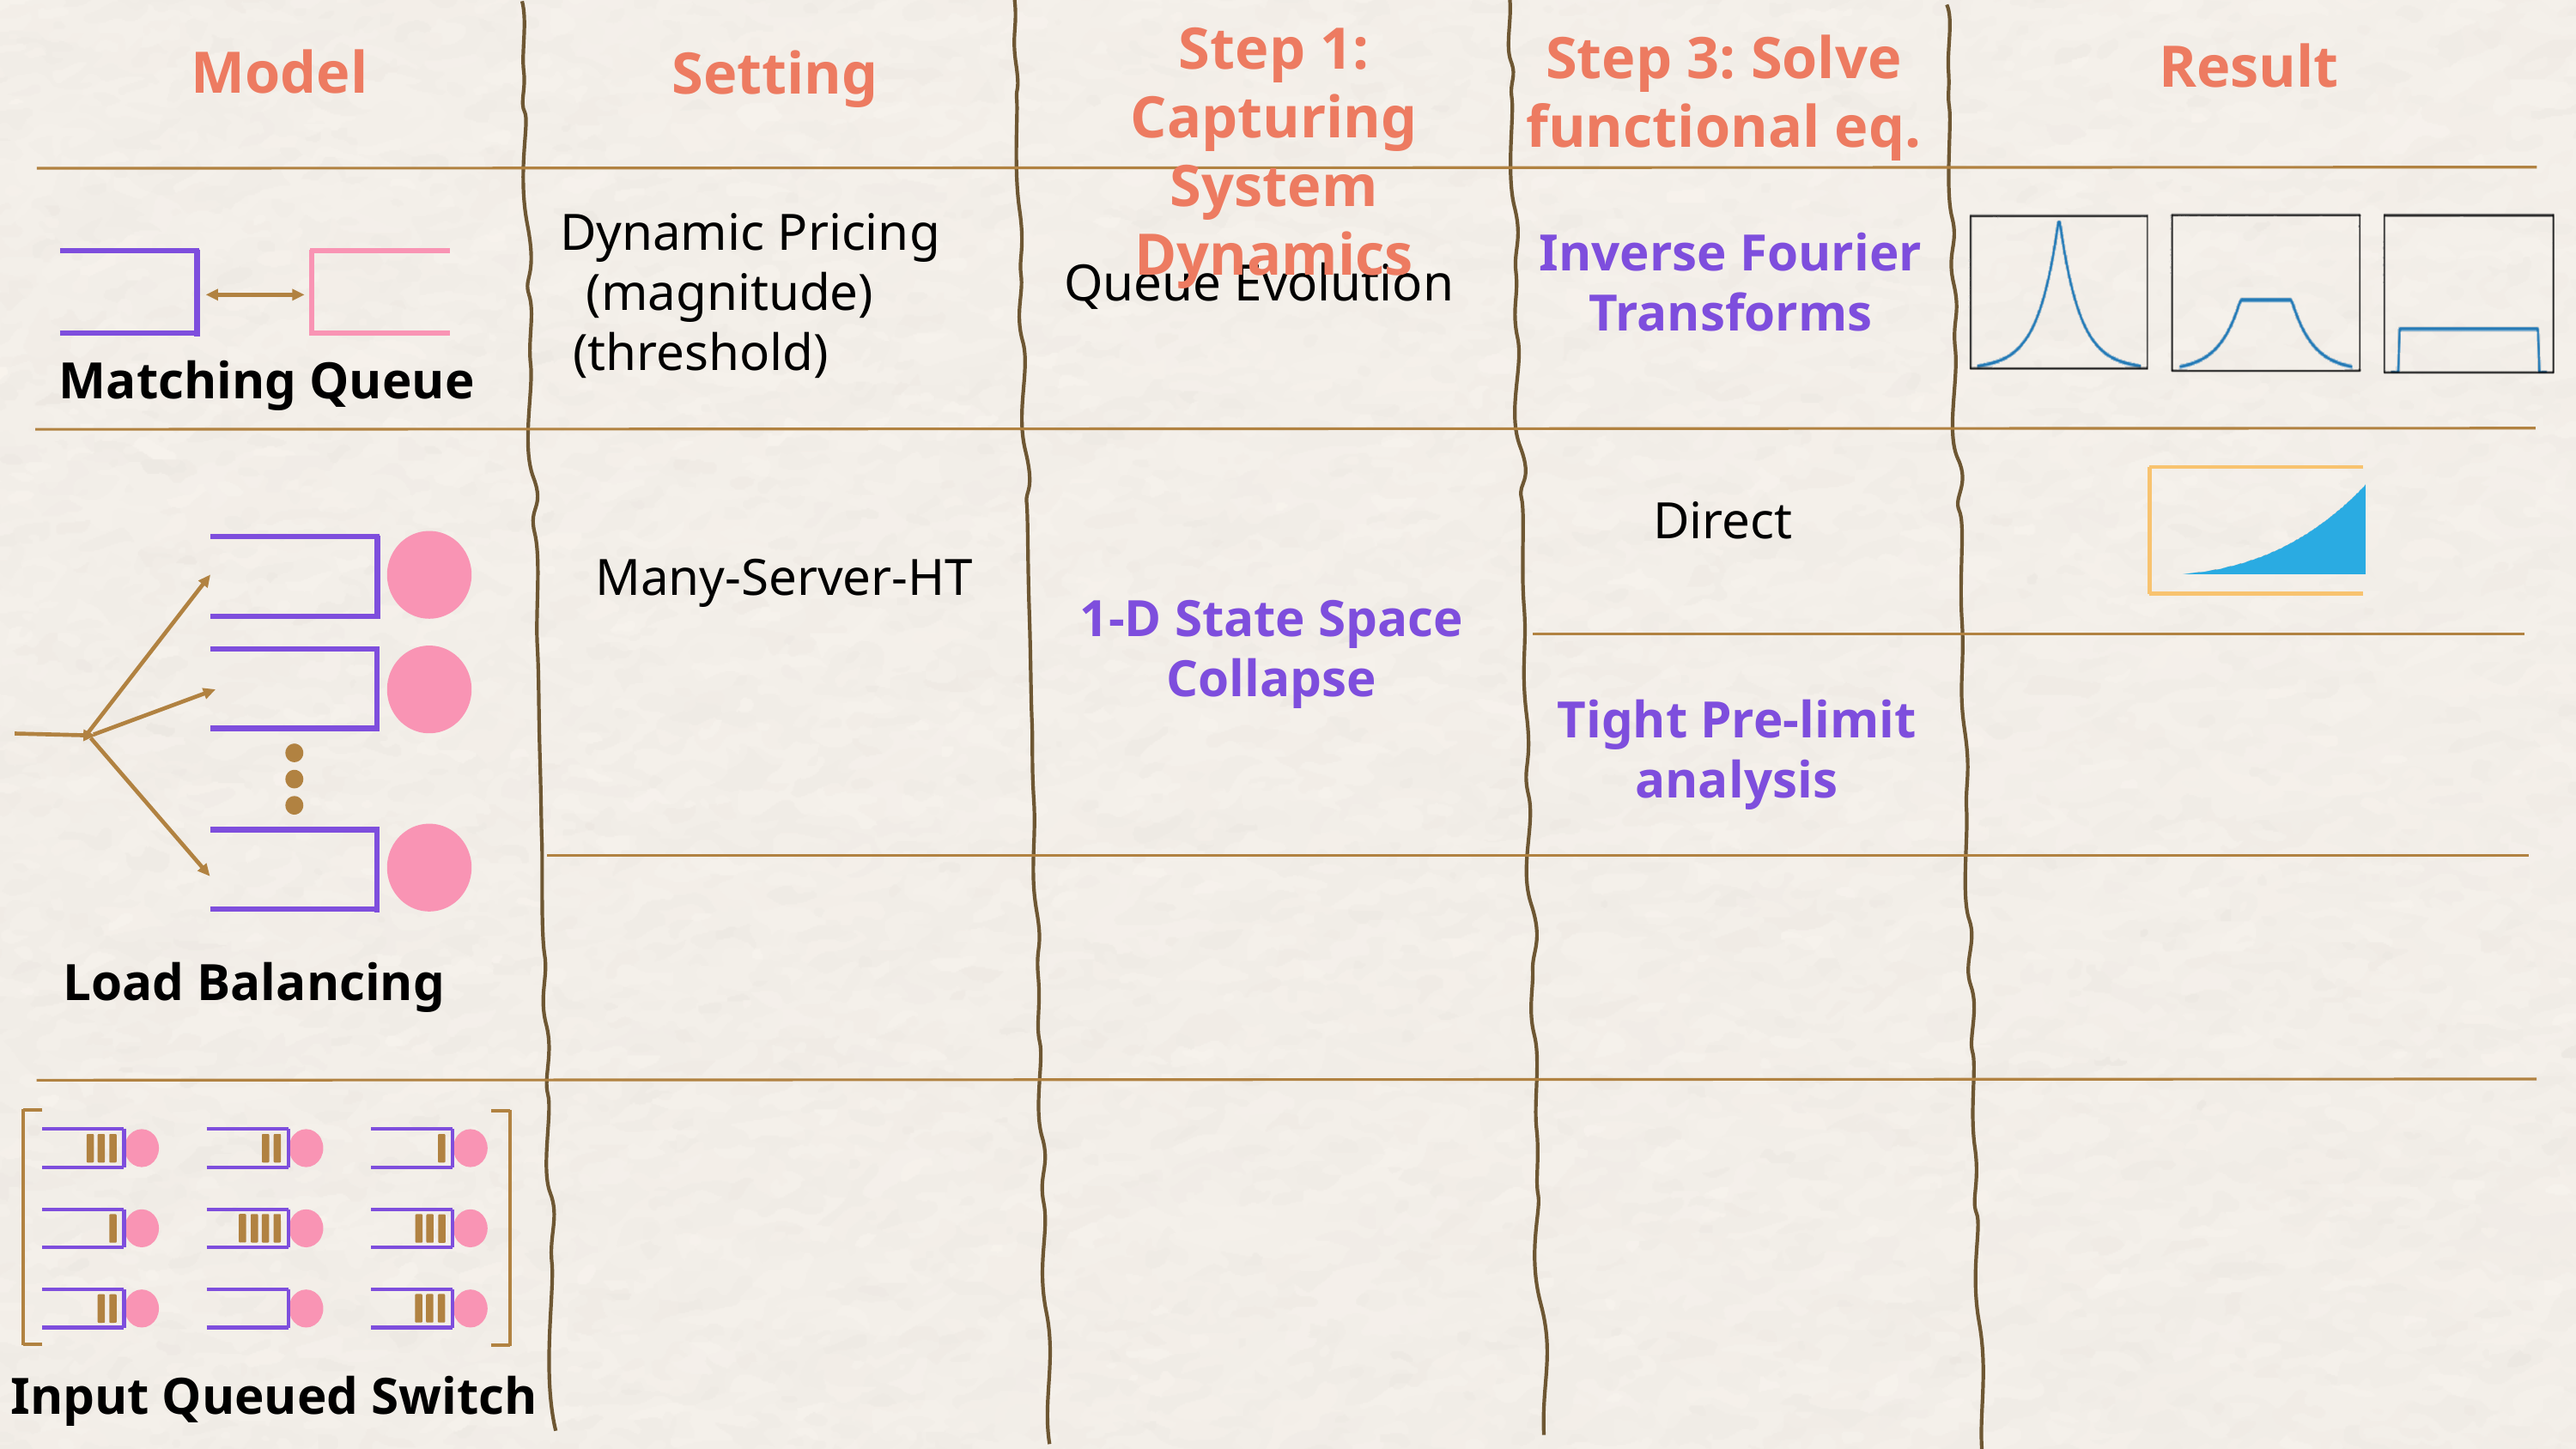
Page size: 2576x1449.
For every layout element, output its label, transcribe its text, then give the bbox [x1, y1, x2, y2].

text_box Matching Queue [38, 343, 495, 415]
text_box [1947, 178, 1959, 426]
text_box [1031, 865, 1043, 1076]
text_box [1963, 865, 1977, 1076]
text_box Setting [526, 30, 1024, 112]
text_box [1971, 1090, 1985, 1449]
text_box [1521, 555, 1528, 681]
text_box Result [2000, 23, 2498, 105]
text_box [1513, 348, 1522, 426]
picture [2164, 209, 2365, 380]
text_box Step 3: Solve functional eq. [1474, 15, 1973, 165]
text_box [519, 0, 526, 29]
text_box [1516, 440, 1528, 482]
text_box [521, 111, 528, 165]
text_box [544, 1090, 556, 1358]
text_box [1012, 0, 1018, 30]
text_box Inverse Fourier Transforms [1502, 214, 1954, 348]
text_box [14, 530, 472, 912]
text_box 1-D State Space Collapse [1042, 579, 1501, 713]
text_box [2148, 466, 2366, 594]
picture [1964, 209, 2154, 378]
text_box [1036, 1090, 1053, 1445]
text_box Step 1: Capturing System Dynamics [1025, 5, 1523, 165]
text_box Model [30, 29, 529, 111]
text_box [1015, 178, 1027, 426]
text_box Inverse Fourier Transforms [1953, 214, 1959, 348]
text_box Queue Evolution [1051, 293, 1502, 318]
text_box [1959, 640, 1965, 681]
text_box [1014, 112, 1019, 165]
text_box [521, 178, 534, 426]
picture [2378, 209, 2559, 381]
text_box Step 1: Capturing System Dynamics [1025, 178, 1523, 293]
text_box [526, 440, 551, 1076]
text_box [1945, 3, 1952, 15]
text_box [1524, 865, 1540, 1076]
text_box Direct [1494, 482, 1952, 555]
text_box [1964, 723, 1970, 854]
text_box [1951, 440, 1965, 633]
text_box Input Queued Switch [0, 1358, 572, 1431]
text_box [1021, 440, 1036, 854]
text_box [1525, 815, 1533, 854]
text_box [1533, 1090, 1549, 1435]
text_box Tight Pre-limit analysis [1508, 681, 1965, 815]
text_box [59, 249, 450, 336]
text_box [22, 1108, 511, 1347]
text_box Load Balancing [25, 944, 483, 1017]
